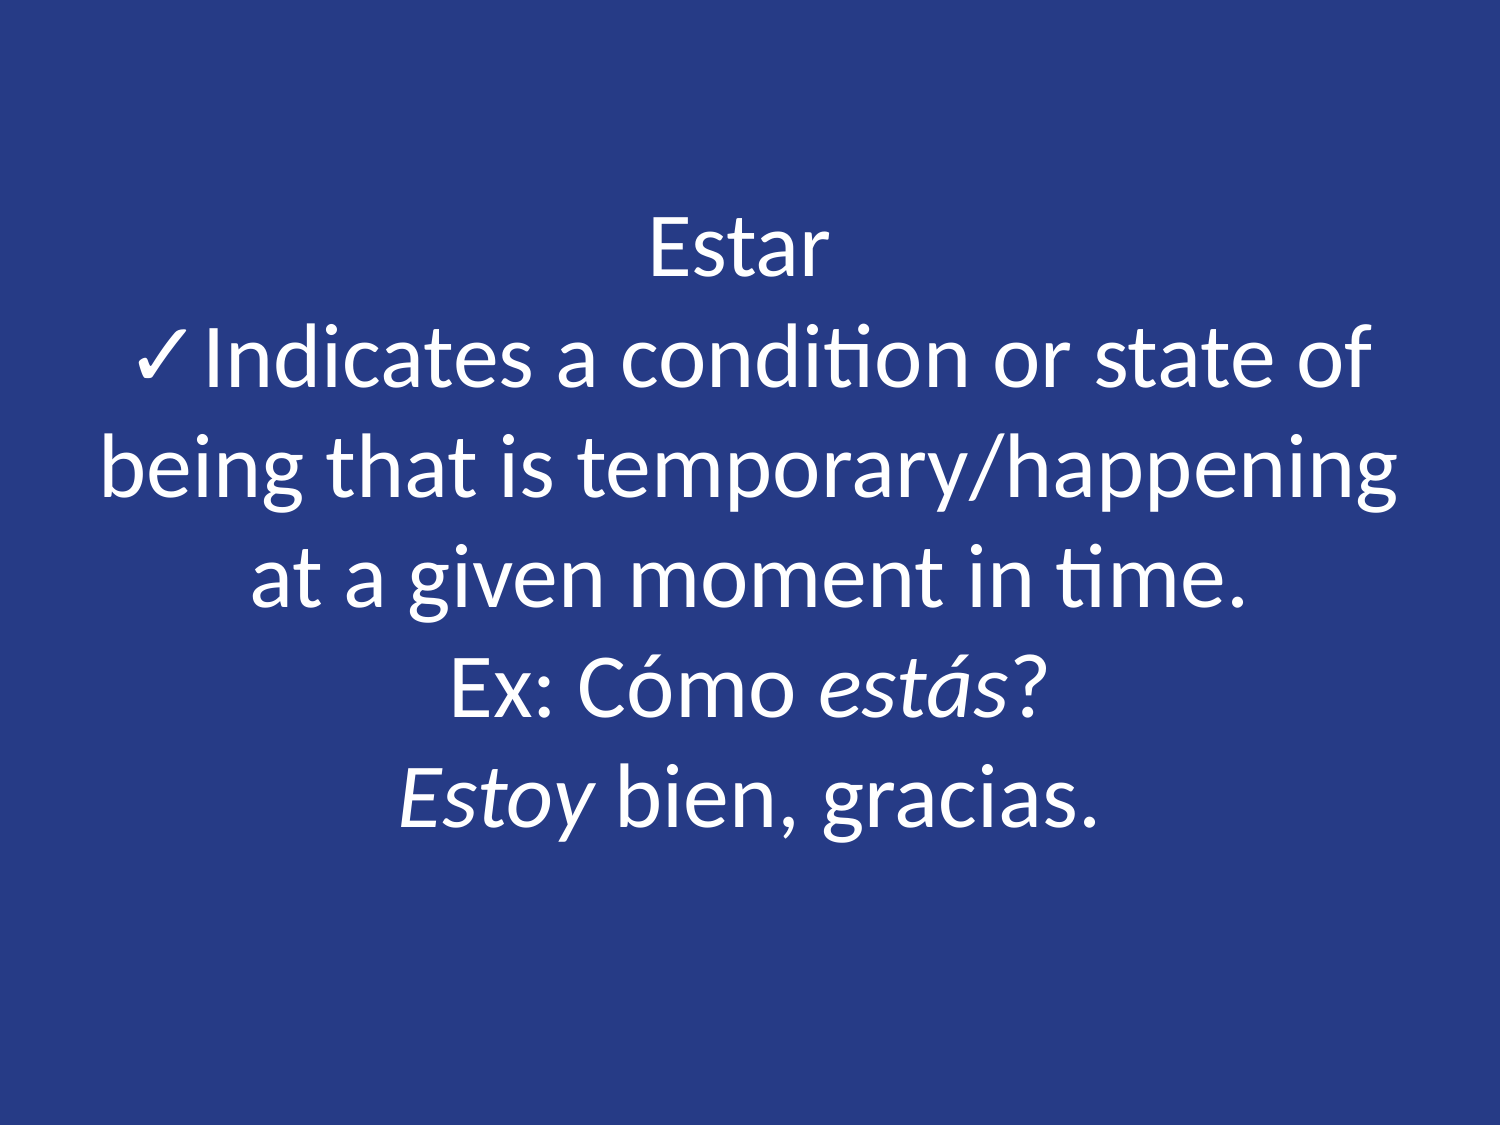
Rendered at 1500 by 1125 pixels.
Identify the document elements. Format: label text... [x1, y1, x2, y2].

title Estar ✓Indicates a condition or state of being that is temporary/happening at a given moment in time. Ex: Cómo estás? Estoy bien, gracias. [75, 45, 1425, 986]
